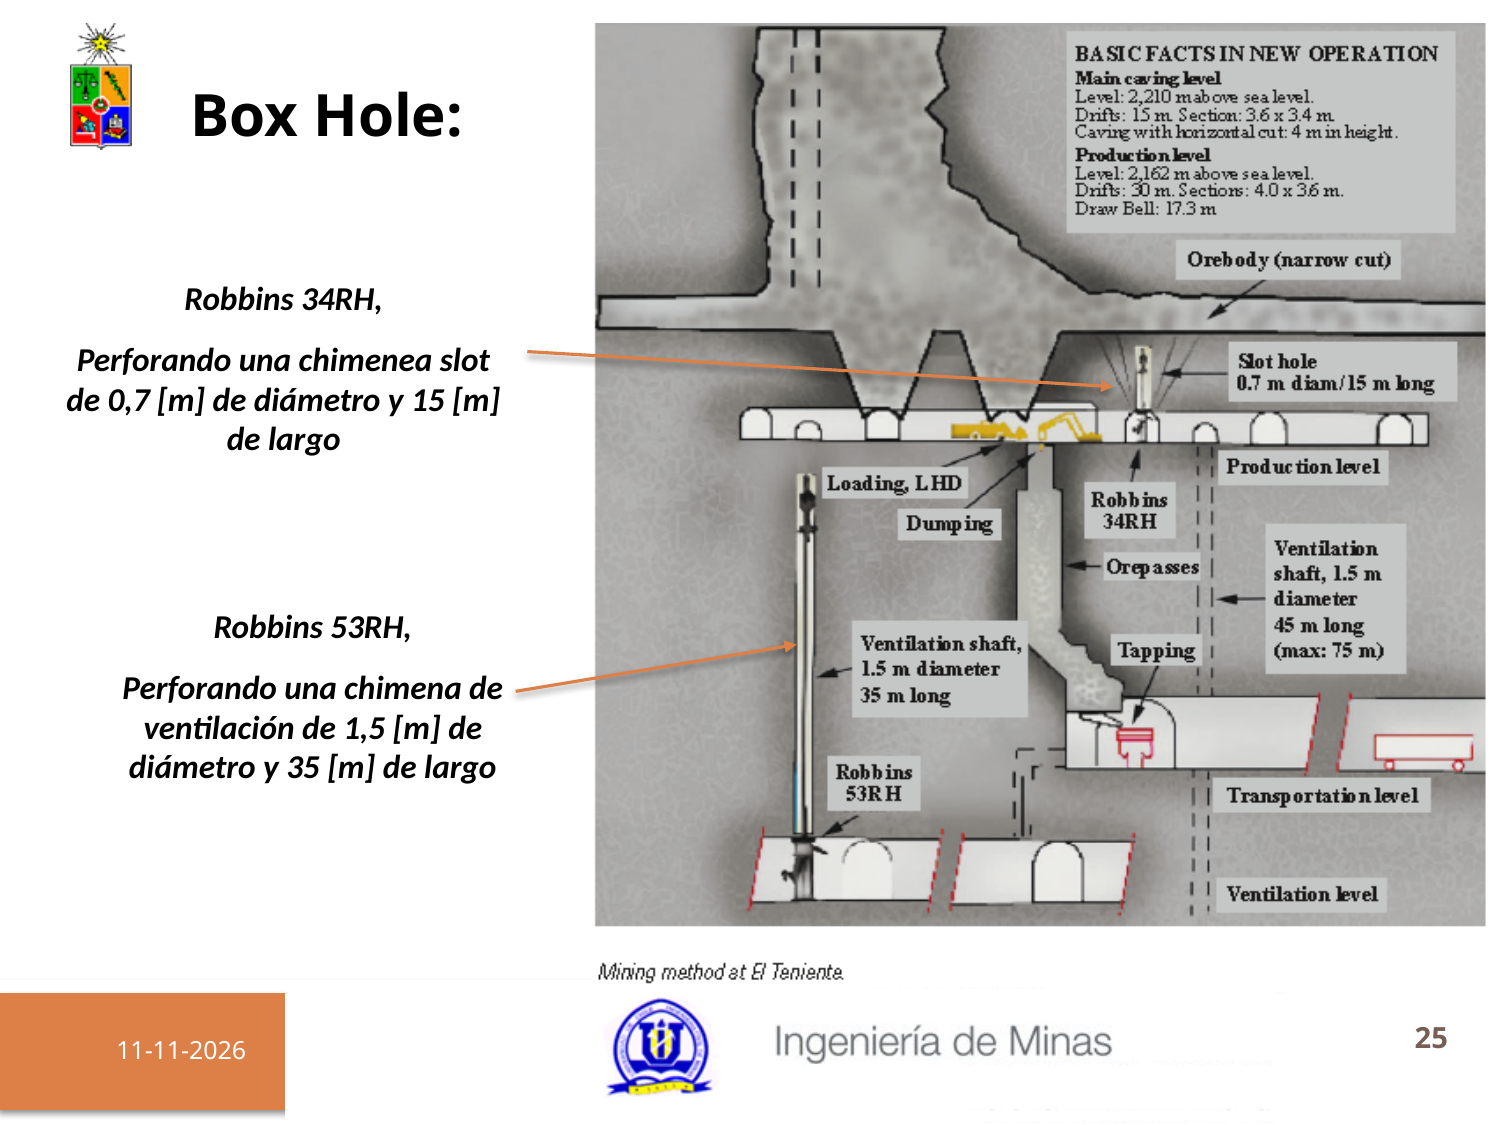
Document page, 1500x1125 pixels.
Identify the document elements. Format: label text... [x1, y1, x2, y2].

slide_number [12, 995, 279, 1108]
text_box [527, 349, 586, 357]
text_box [521, 678, 586, 693]
picture [285, 23, 1500, 1125]
text_box Robbins 53RH, Perforando una chimena de ventilación de 1,5 [m] de diámetro y 35 [m] de largo [105, 597, 521, 879]
text_box Robbins 34RH, Perforando una chimenea slot de 0,7 [m] de diámetro y 15 [m] de largo [46, 269, 521, 481]
text_box Box Hole: [175, 70, 586, 156]
picture [69, 23, 132, 151]
